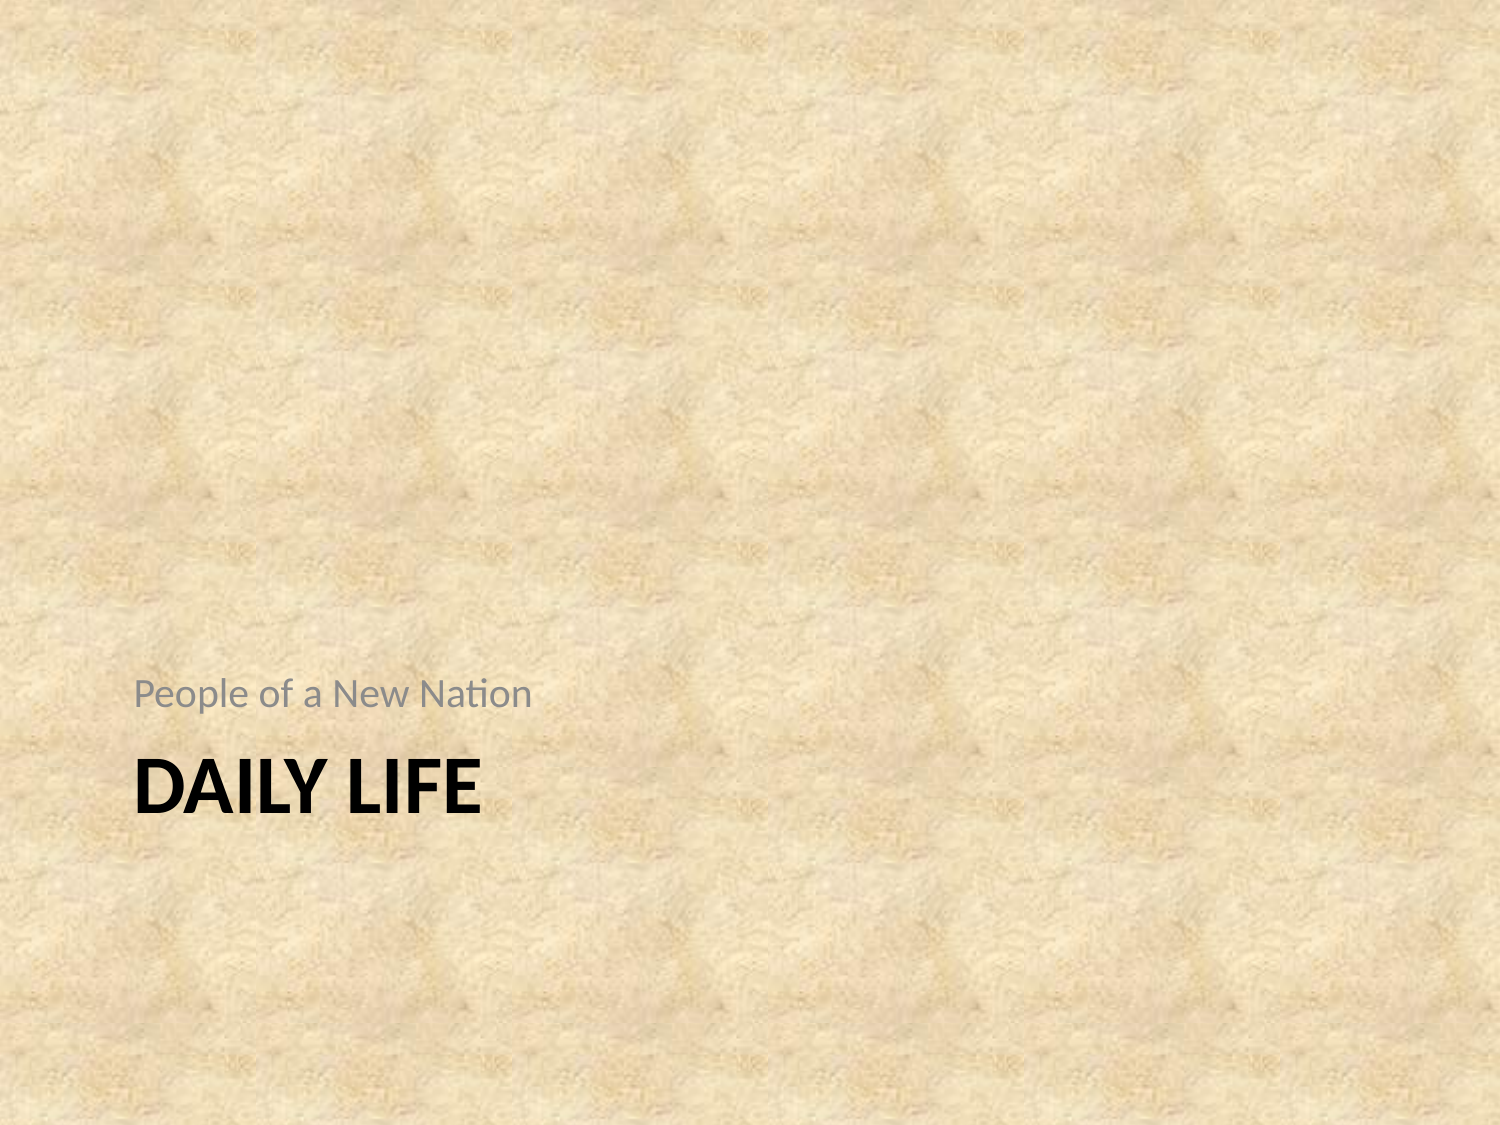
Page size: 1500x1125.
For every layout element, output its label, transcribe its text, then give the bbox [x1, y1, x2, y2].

title Daily Life [118, 723, 1394, 947]
picture [0, 0, 1500, 1125]
list People of a New Nation [118, 476, 1394, 723]
